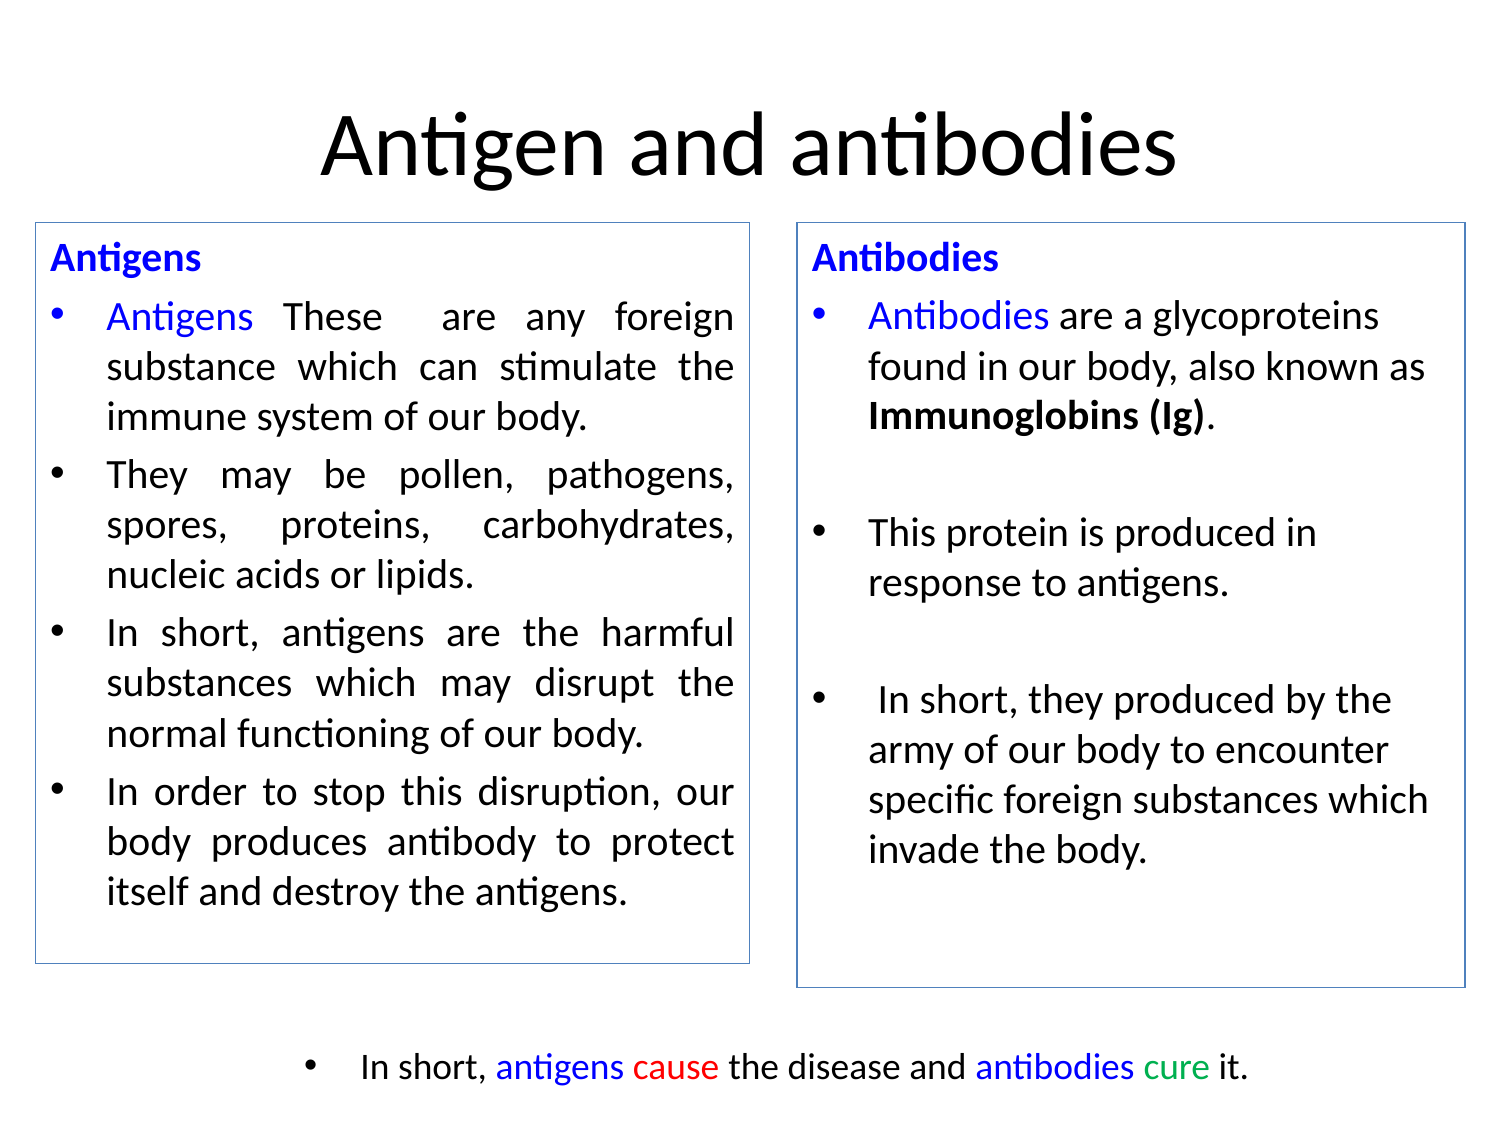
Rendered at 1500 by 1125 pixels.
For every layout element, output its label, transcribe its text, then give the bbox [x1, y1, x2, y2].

text_box Antibodies Antibodies are a glycoproteins found in our body, also known as Immunoglobins (Ig). This protein is produced in response to antigens. In short, they produced by the army of our body to encounter specific foreign substances which invade the body. [797, 222, 1465, 988]
title Antigen and antibodies [75, 45, 1425, 233]
text_box In short, antigens cause the disease and antibodies cure it. [88, 1034, 1465, 1095]
list Antigens Antigens These are any foreign substance which can stimulate the immune system of our body. They may be pollen, pathogens, spores, proteins, carbohydrates, nucleic acids or lipids. In short, antigens are the harmful substances which may disrupt the normal functioning of our body. In order to stop this disruption, our body produces antibody to protect itself and destroy the antigens. [35, 222, 750, 964]
